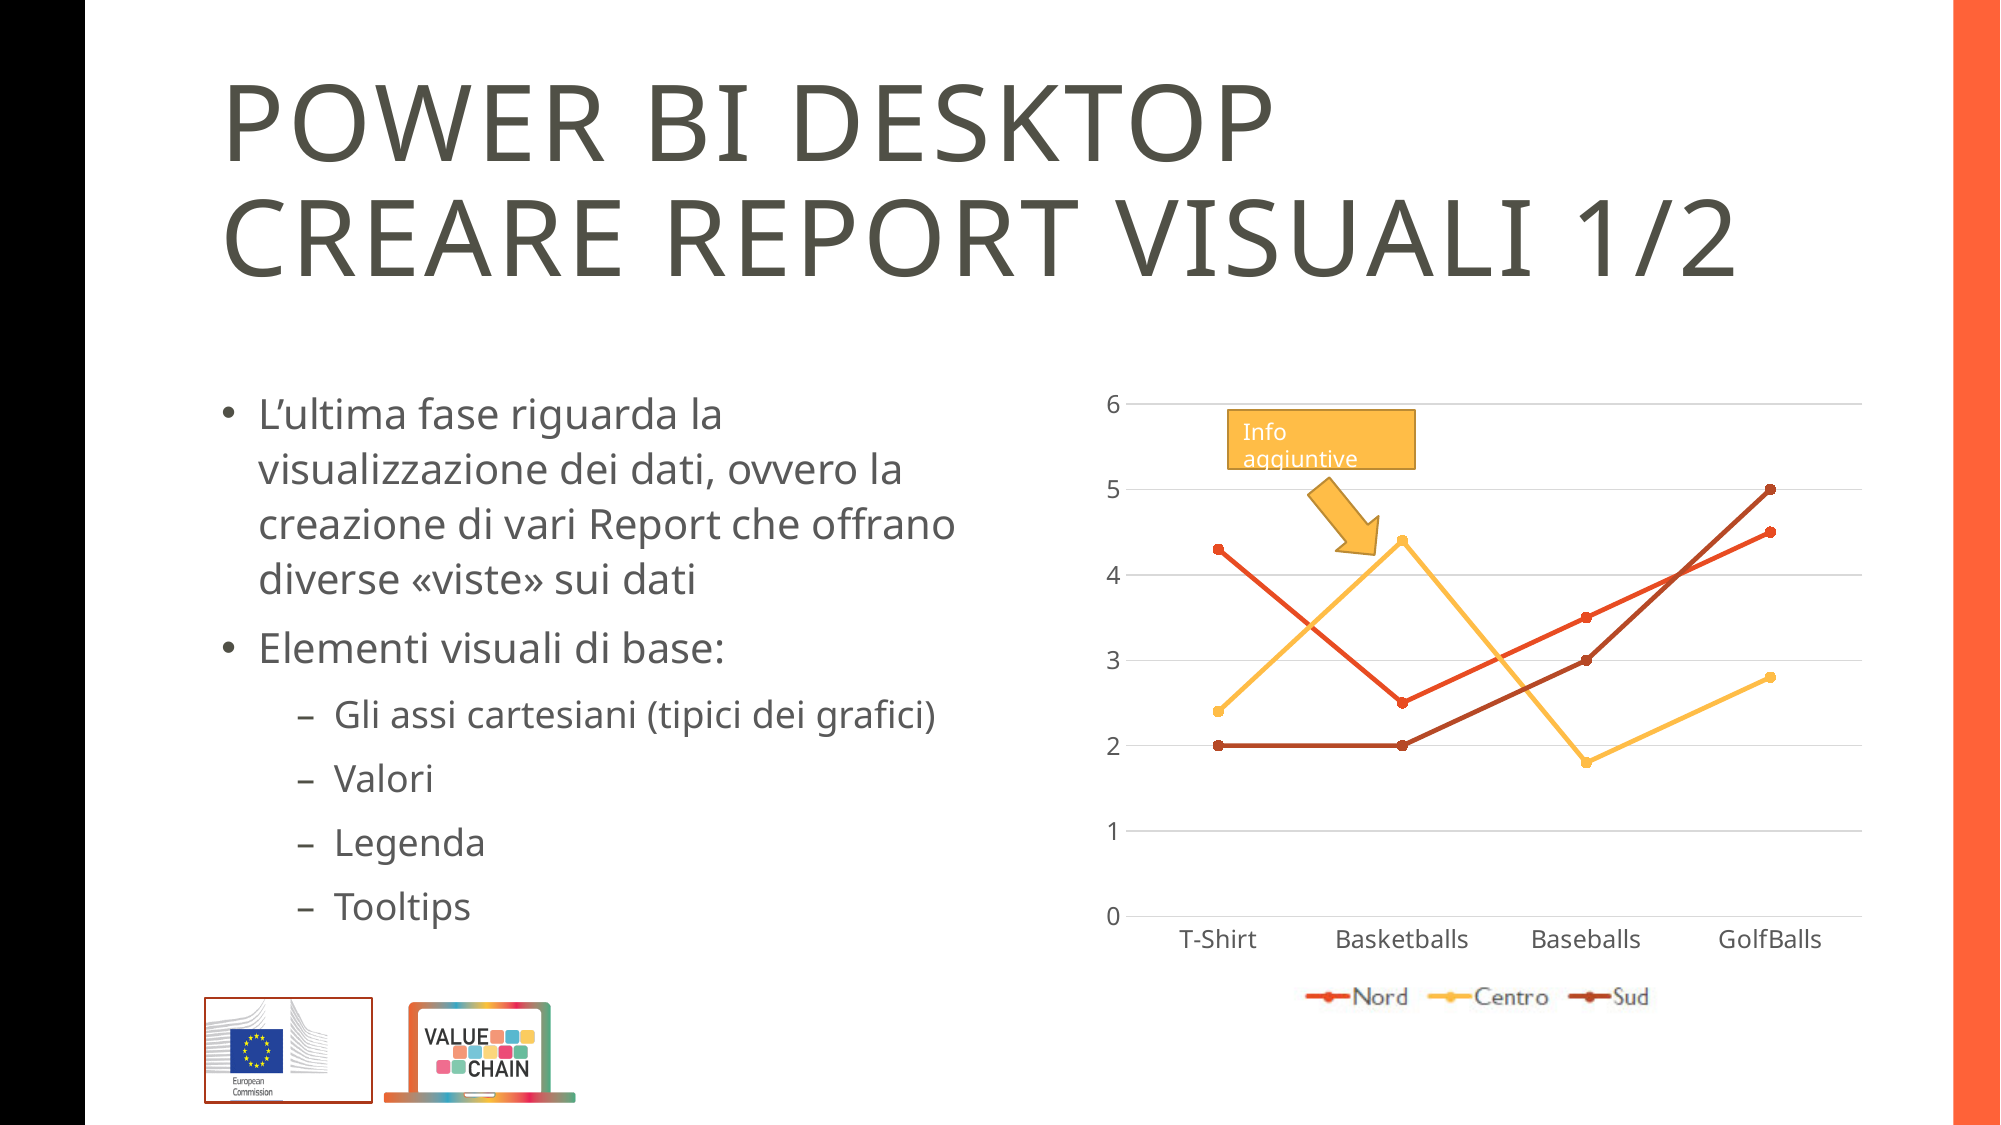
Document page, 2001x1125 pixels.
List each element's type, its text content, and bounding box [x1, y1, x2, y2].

picture [206, 999, 371, 1101]
picture [383, 1002, 576, 1103]
picture [1281, 975, 1687, 1021]
title POWER BI DESKTOP Creare REPORT vISUALI 1/2 [205, 62, 1875, 308]
list L’ultima fase riguarda la visualizzazione dei dati, ovvero la creazione di vari Report che offrano diverse «viste» sui dati Elementi visuali di base: Gli assi cartesiani (tipici dei grafici) Valori Legenda Tooltips [206, 375, 994, 969]
chart [1090, 374, 1879, 969]
